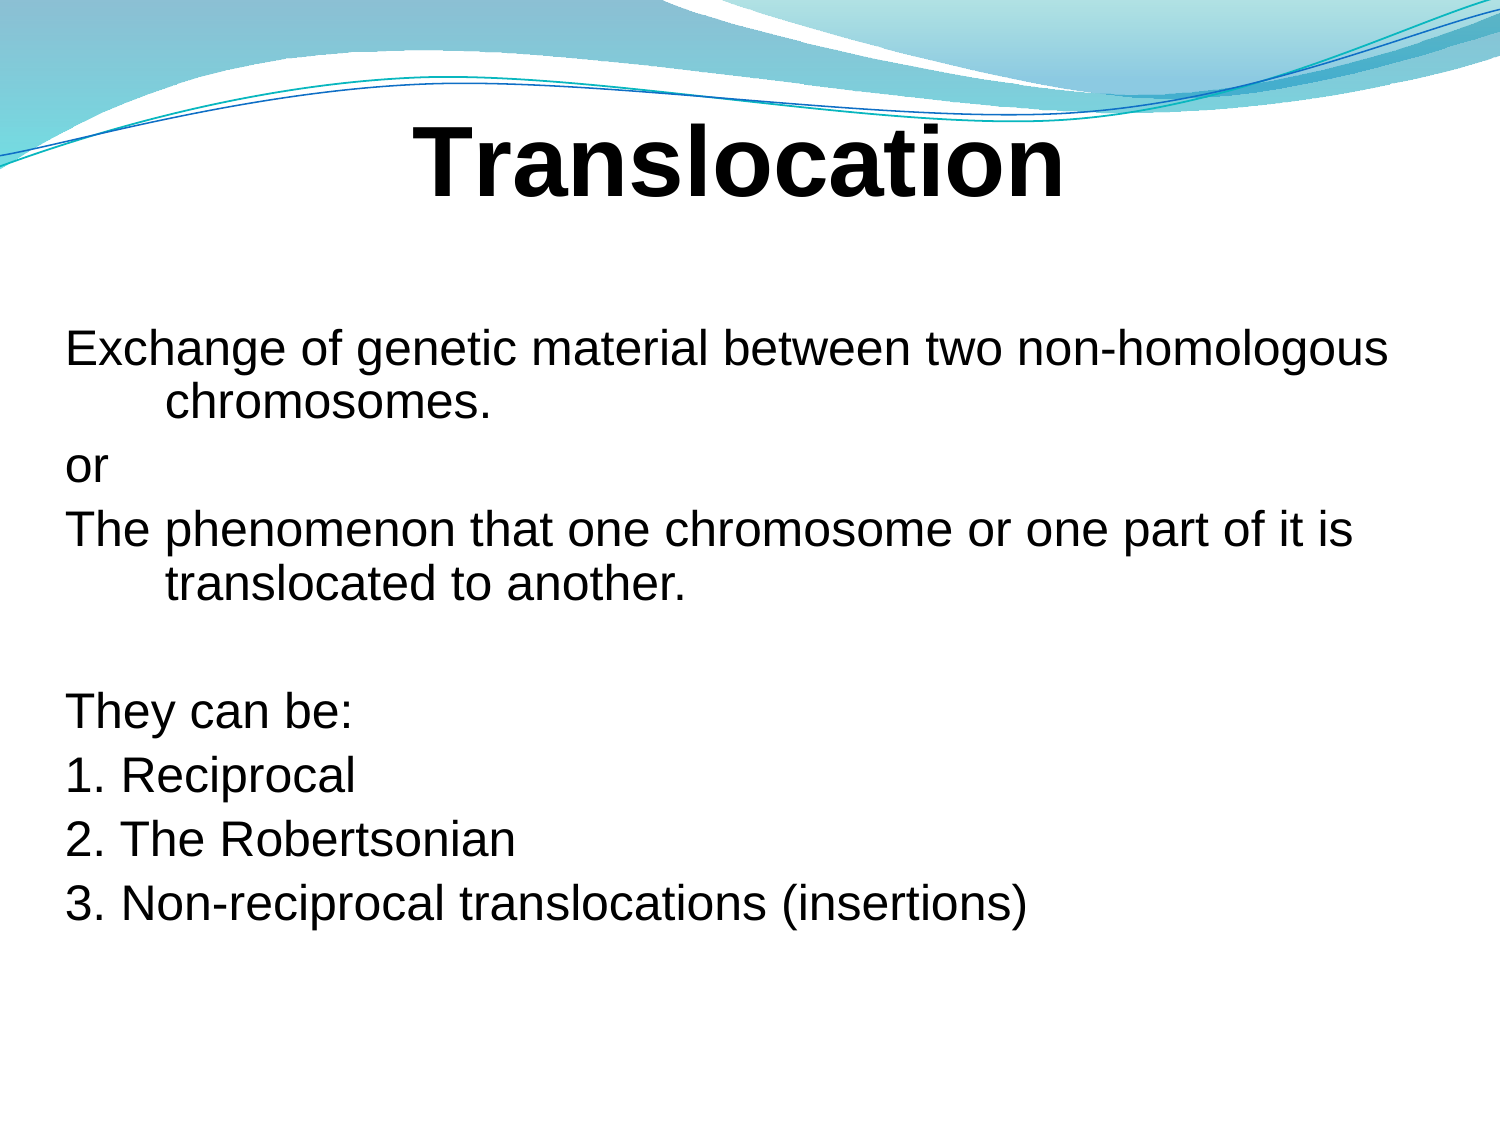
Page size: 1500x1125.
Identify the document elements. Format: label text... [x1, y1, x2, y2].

subtitle Exchange of genetic material between two non-homologous chromosomes. or The phenomenon that one chromosome or one part of it is translocated to another. They can be: 1. Reciprocal 2. The Robertsonian 3. Non-reciprocal translocations (insertions) [64, 314, 1500, 1125]
title Тranslocation [64, 66, 1415, 254]
